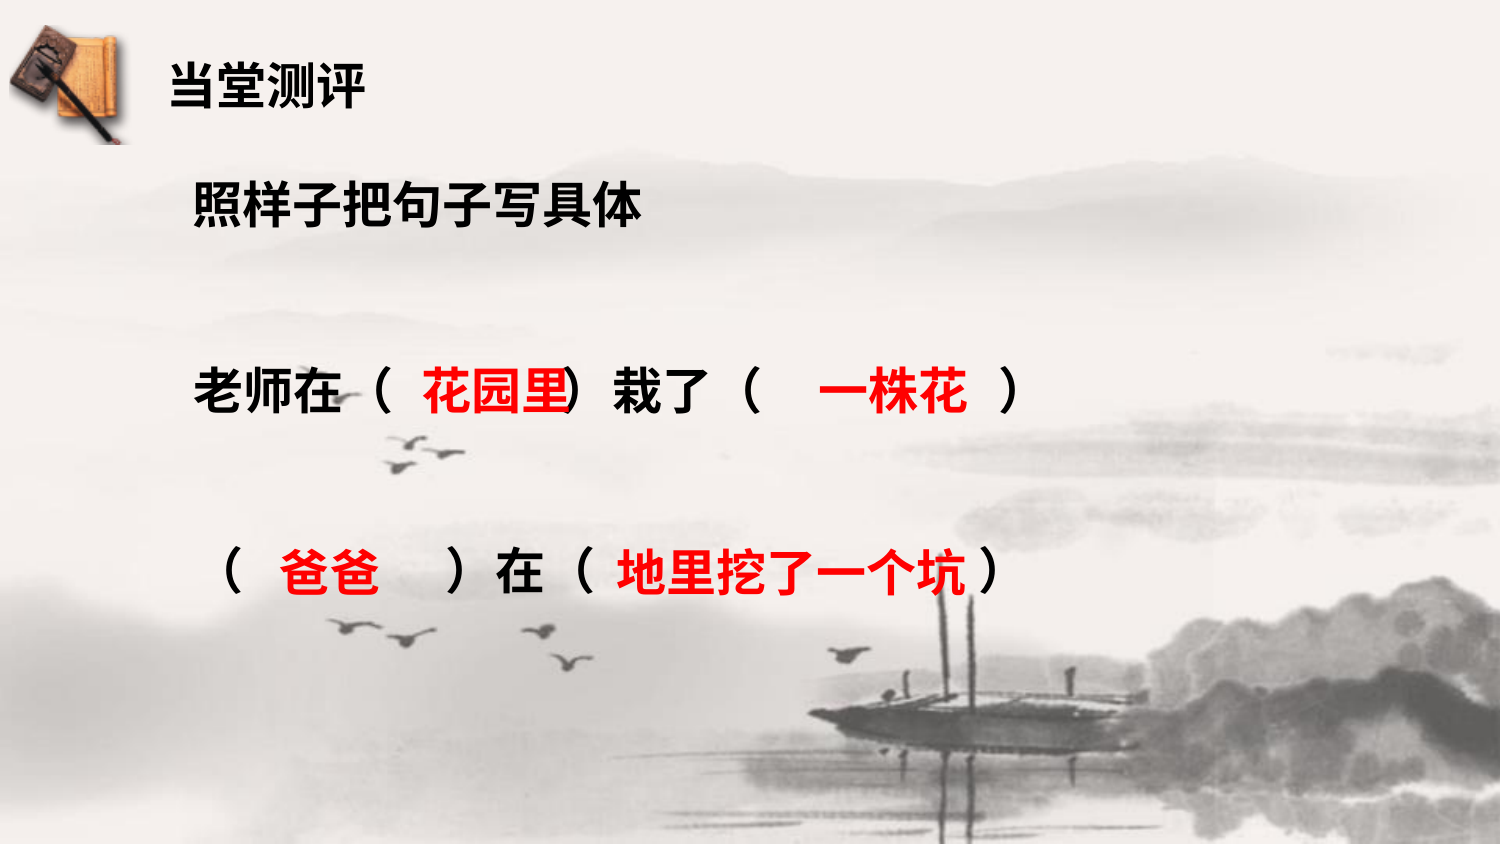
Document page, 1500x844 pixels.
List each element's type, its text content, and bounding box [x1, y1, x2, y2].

text_box 老师在（ ）栽了（ ） （ ）在（ ） [178, 352, 1257, 607]
text_box 爸爸 地里挖了一个坑 [265, 533, 982, 609]
text_box 当堂测评 [151, 46, 382, 122]
text_box 花园里 一株花 [406, 352, 984, 427]
text_box 照样子把句子写具体 [177, 166, 658, 241]
picture [0, 0, 1500, 844]
